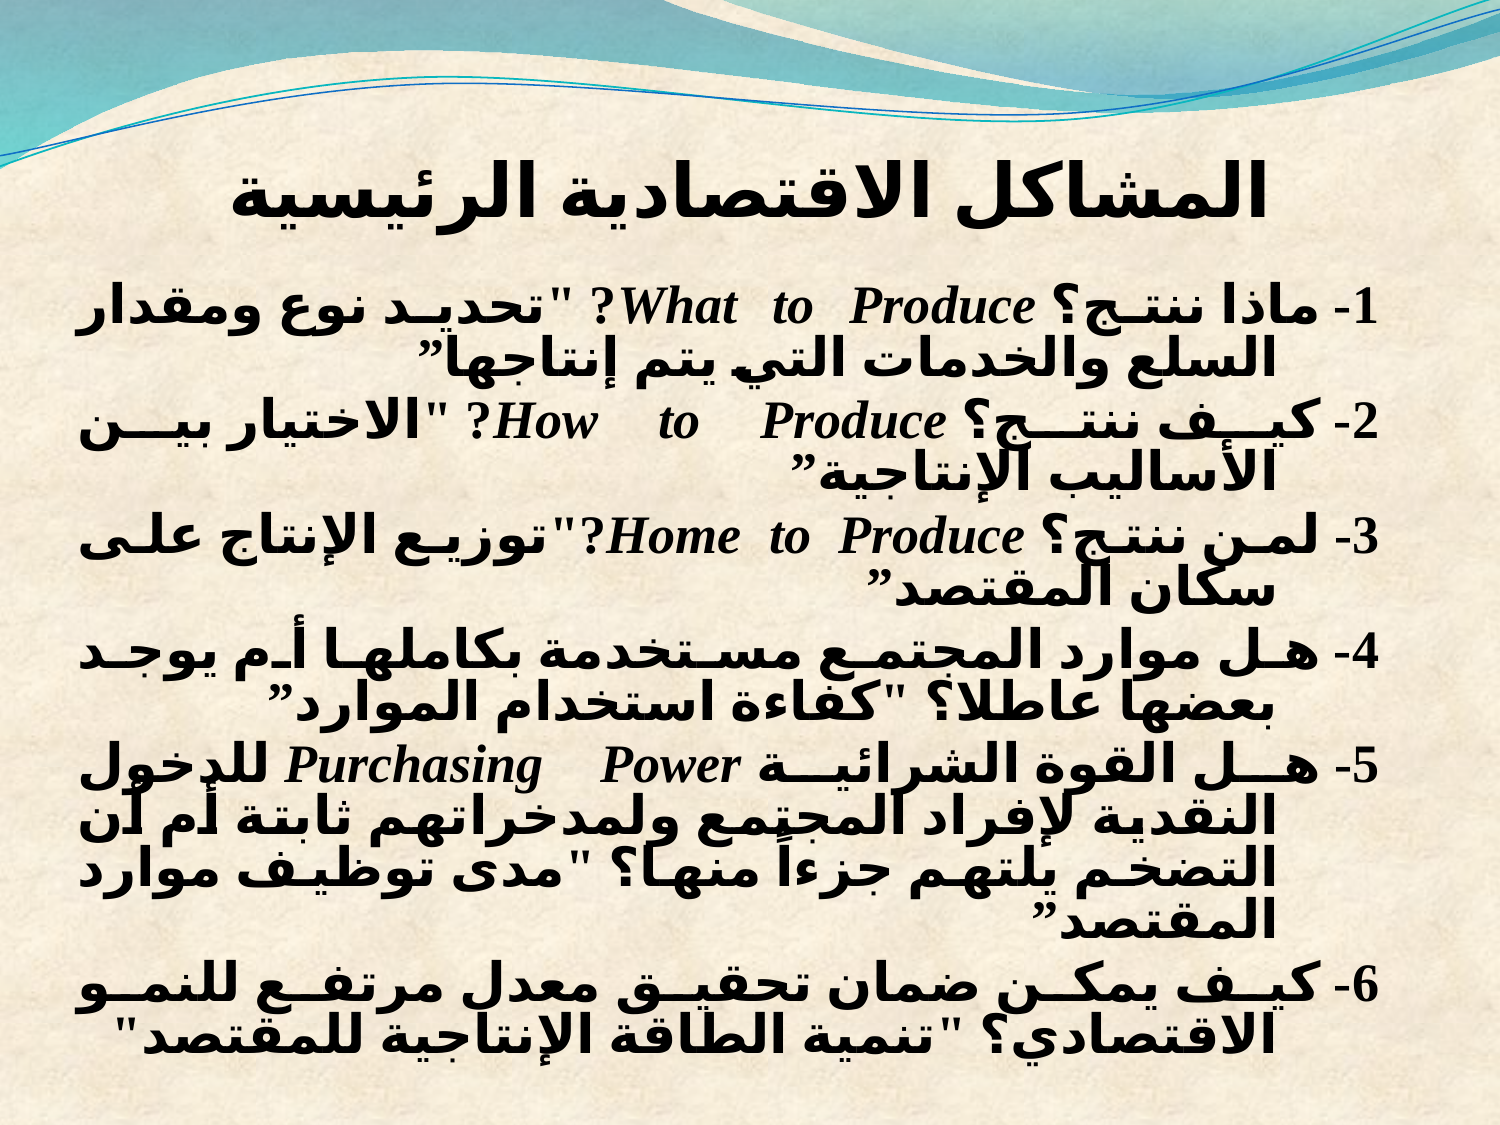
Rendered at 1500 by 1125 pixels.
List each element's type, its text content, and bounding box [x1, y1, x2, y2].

text_box المشاكل الاقتصادية الرئيسية [85, 98, 1415, 277]
list 1- ماذا ننتج؟ What to Produce? "تحديد نوع ومقدار السلع والخدمات التي يتم إنتاجها” 2- كيف ننتج؟ How to Produce? "الاختيار بين الأساليب الإنتاجية” 3- لمن ننتج؟ Home to Produce?"توزيع الإنتاج على سكان المقتصد” 4- هل موارد المجتمع مستخدمة بكاملها أم يوجد بعضها عاطلا؟ "كفاءة استخدام الموارد” 5- هل القوة الشرائية Purchasing Power للدخول النقدية لإفراد المجتمع ولمدخراتهم ثابتة أم أن التضخم يلتهم جزءاً منها؟ "مدى توظيف موارد المقتصد” 6- كيف يمكن ضمان تحقيق معدل مرتفع للنمو الاقتصادي؟ "تنمية الطاقة الإنتاجية للمقتصد" [62, 275, 1413, 1030]
